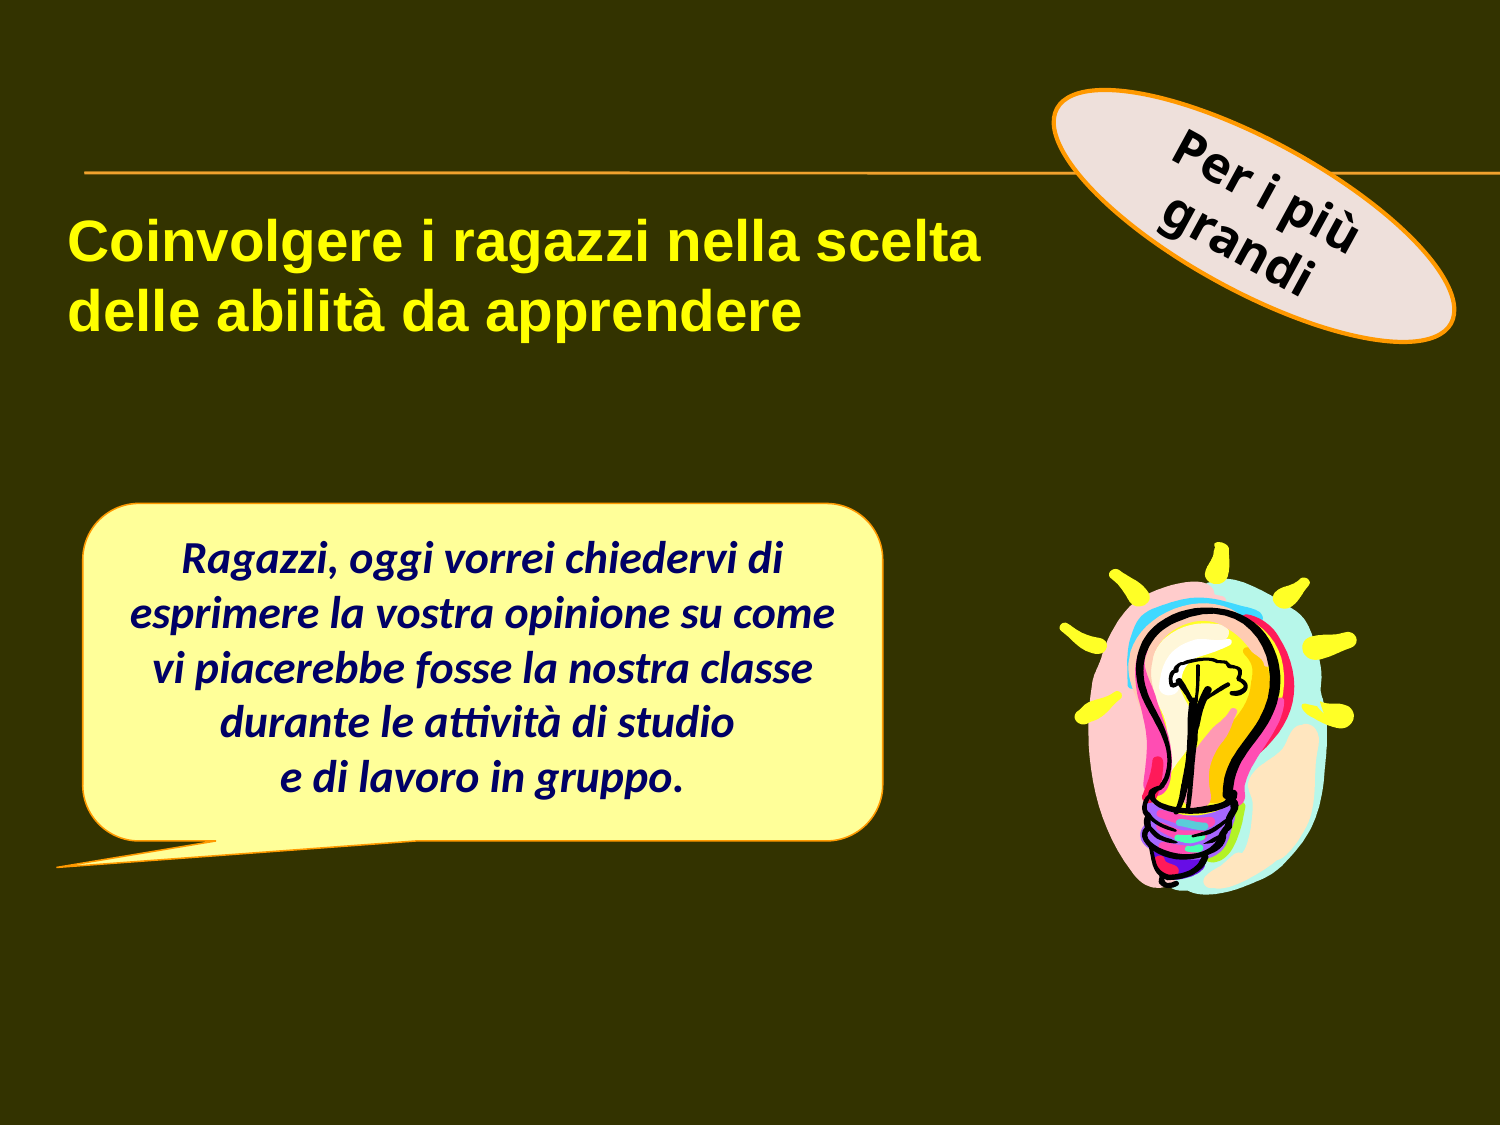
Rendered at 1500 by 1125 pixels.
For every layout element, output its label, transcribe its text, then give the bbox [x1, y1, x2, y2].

text_box Ragazzi, oggi vorrei chiedervi di esprimere la vostra opinione su come vi piacerebbe fosse la nostra classe durante le attività di studio e di lavoro in gruppo. [56, 503, 883, 868]
text_box Coinvolgere i ragazzi nella scelta delle abilità da apprendere [53, 196, 998, 351]
picture [1056, 538, 1361, 899]
text_box Per i più grandi [1051, 87, 1457, 345]
